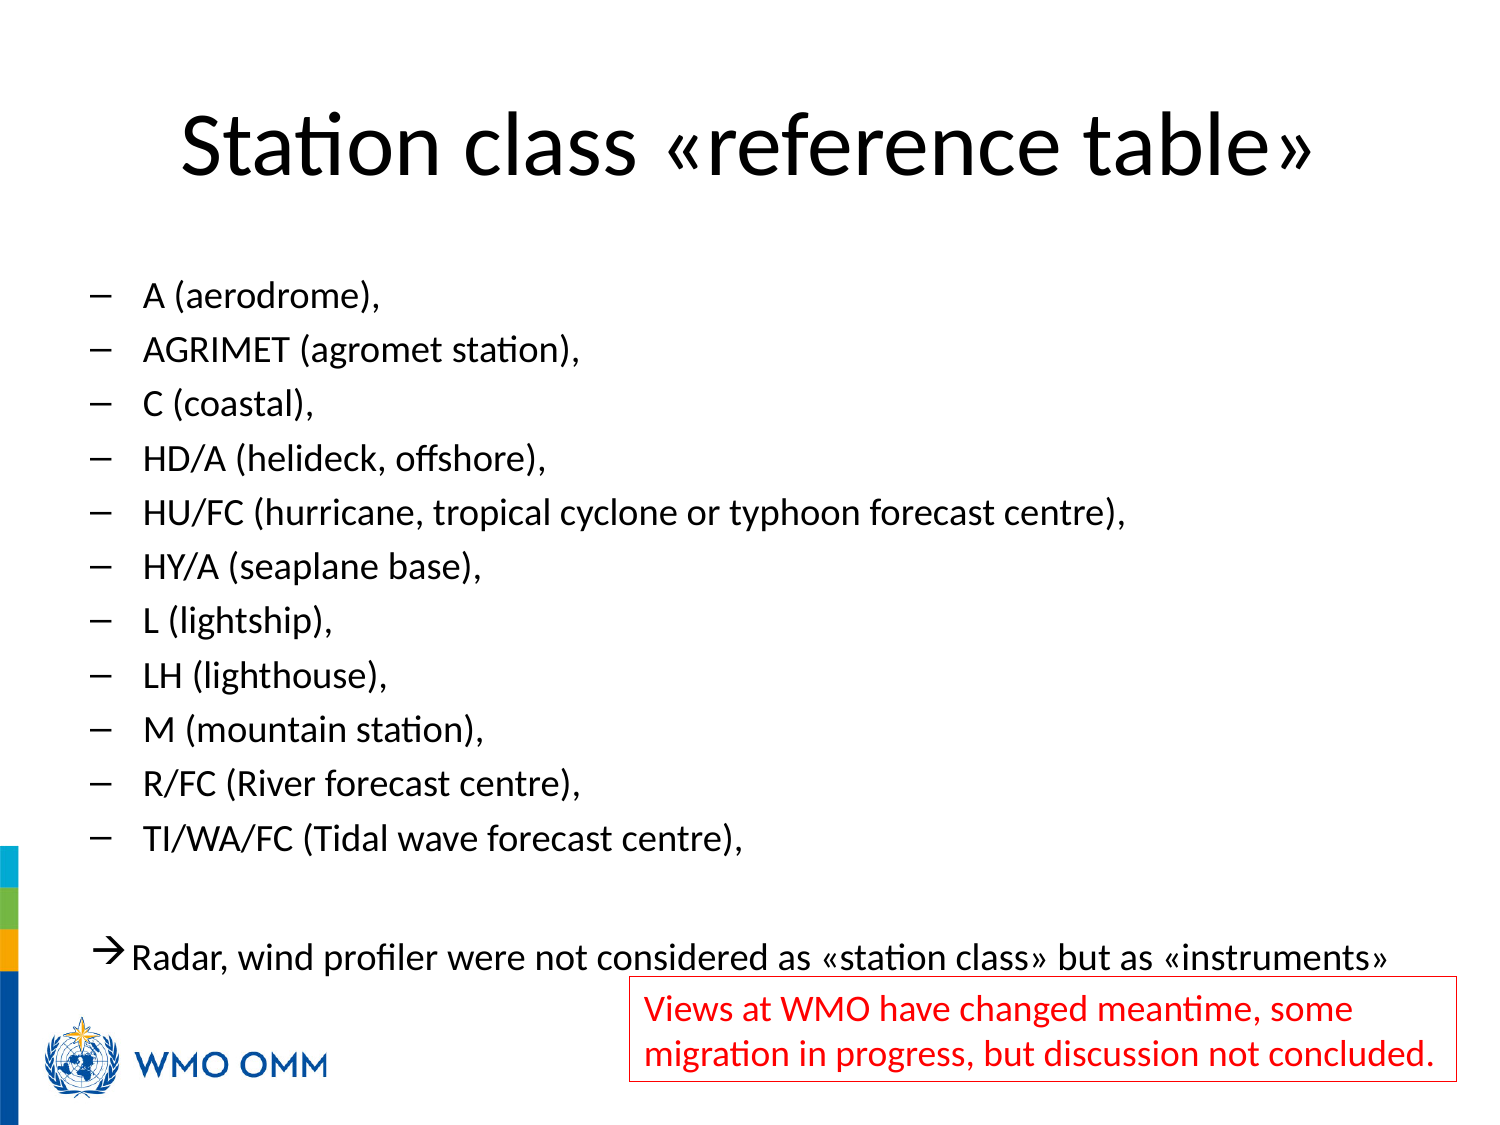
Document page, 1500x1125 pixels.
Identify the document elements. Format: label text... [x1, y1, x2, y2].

picture [0, 845, 327, 1125]
text_box Views at WMO have changed meantime, some migration in progress, but discussion not concluded. [629, 976, 1457, 1082]
title Station class «reference table» [75, 45, 1425, 233]
list A (aerodrome), AGRIMET (agromet station), C (coastal), HD/A (helideck, offshore), HU/FC (hurricane, tropical cyclone or typhoon forecast centre), HY/A (seaplane base), L (lightship), LH (lighthouse), M (mountain station), R/FC (River forecast centre), TI/WA/FC (Tidal wave forecast centre), Radar, wind profiler were not considered as «station class» but as «instruments» [75, 262, 1425, 1005]
